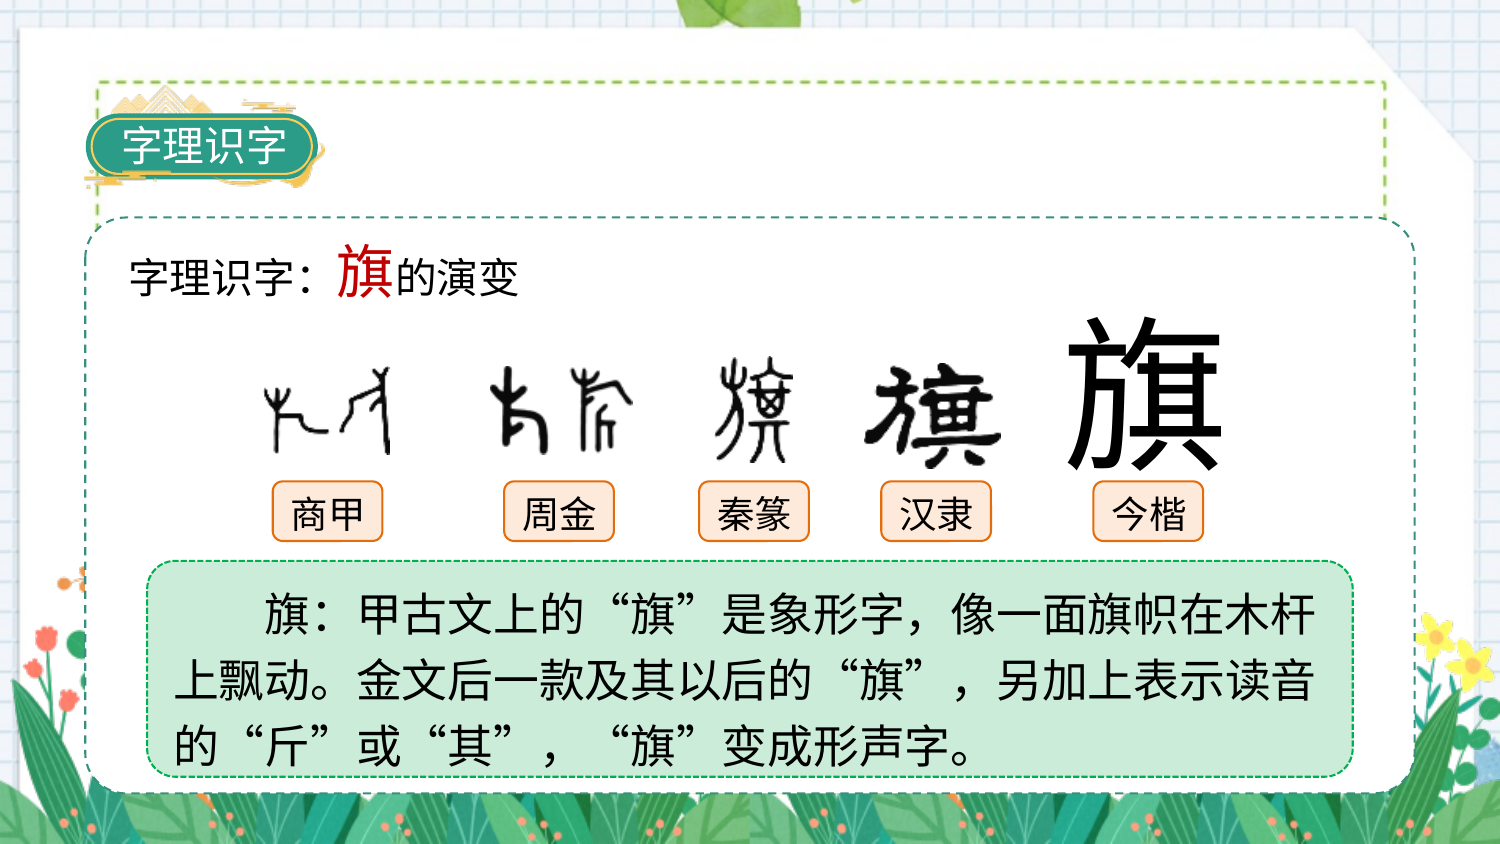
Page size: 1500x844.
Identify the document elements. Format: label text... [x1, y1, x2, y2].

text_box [1093, 481, 1204, 544]
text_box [881, 481, 991, 544]
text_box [699, 481, 809, 544]
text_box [84, 85, 325, 189]
text_box 旗 [1048, 283, 1245, 498]
picture [0, 0, 1500, 844]
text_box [504, 481, 614, 544]
text_box [84, 216, 1416, 566]
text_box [147, 560, 1353, 783]
text_box 字理识字：旗的演变 [113, 227, 536, 313]
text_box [272, 481, 383, 544]
